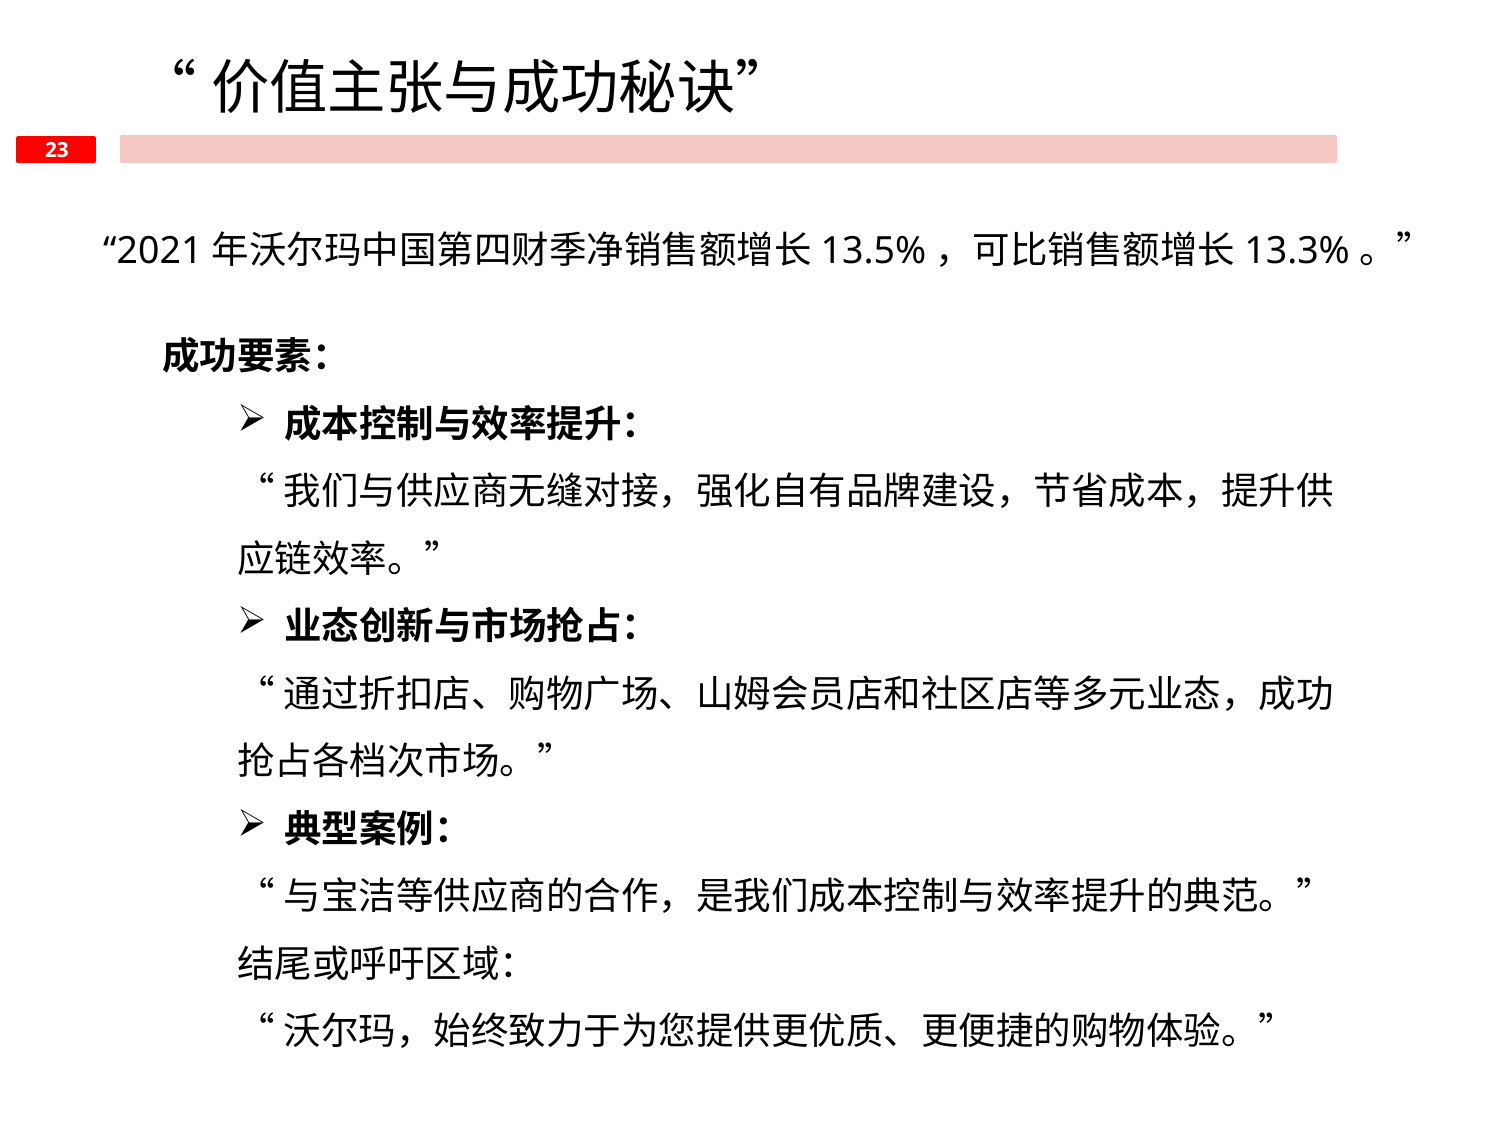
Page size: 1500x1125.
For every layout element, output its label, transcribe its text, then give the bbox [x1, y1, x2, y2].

text_box [17, 129, 97, 189]
text_box 成功要素： 成本控制与效率提升： “我们与供应商无缝对接，强化自有品牌建设，节省成本，提升供应链效率。” 业态创新与市场抢占： “通过折扣店、购物广场、山姆会员店和社区店等多元业态，成功抢占各档次市场。” 典型案例： “与宝洁等供应商的合作，是我们成本控制与效率提升的典范。” 结尾或呼吁区域： “沃尔玛，始终致力于为您提供更优质、更便捷的购物体验。” [147, 302, 1375, 1063]
text_box “价值主张与成功秘诀” [123, 42, 958, 128]
text_box “2021年沃尔玛中国第四财季净销售额增长13.5%，可比销售额增长13.3%。” [88, 196, 1483, 279]
